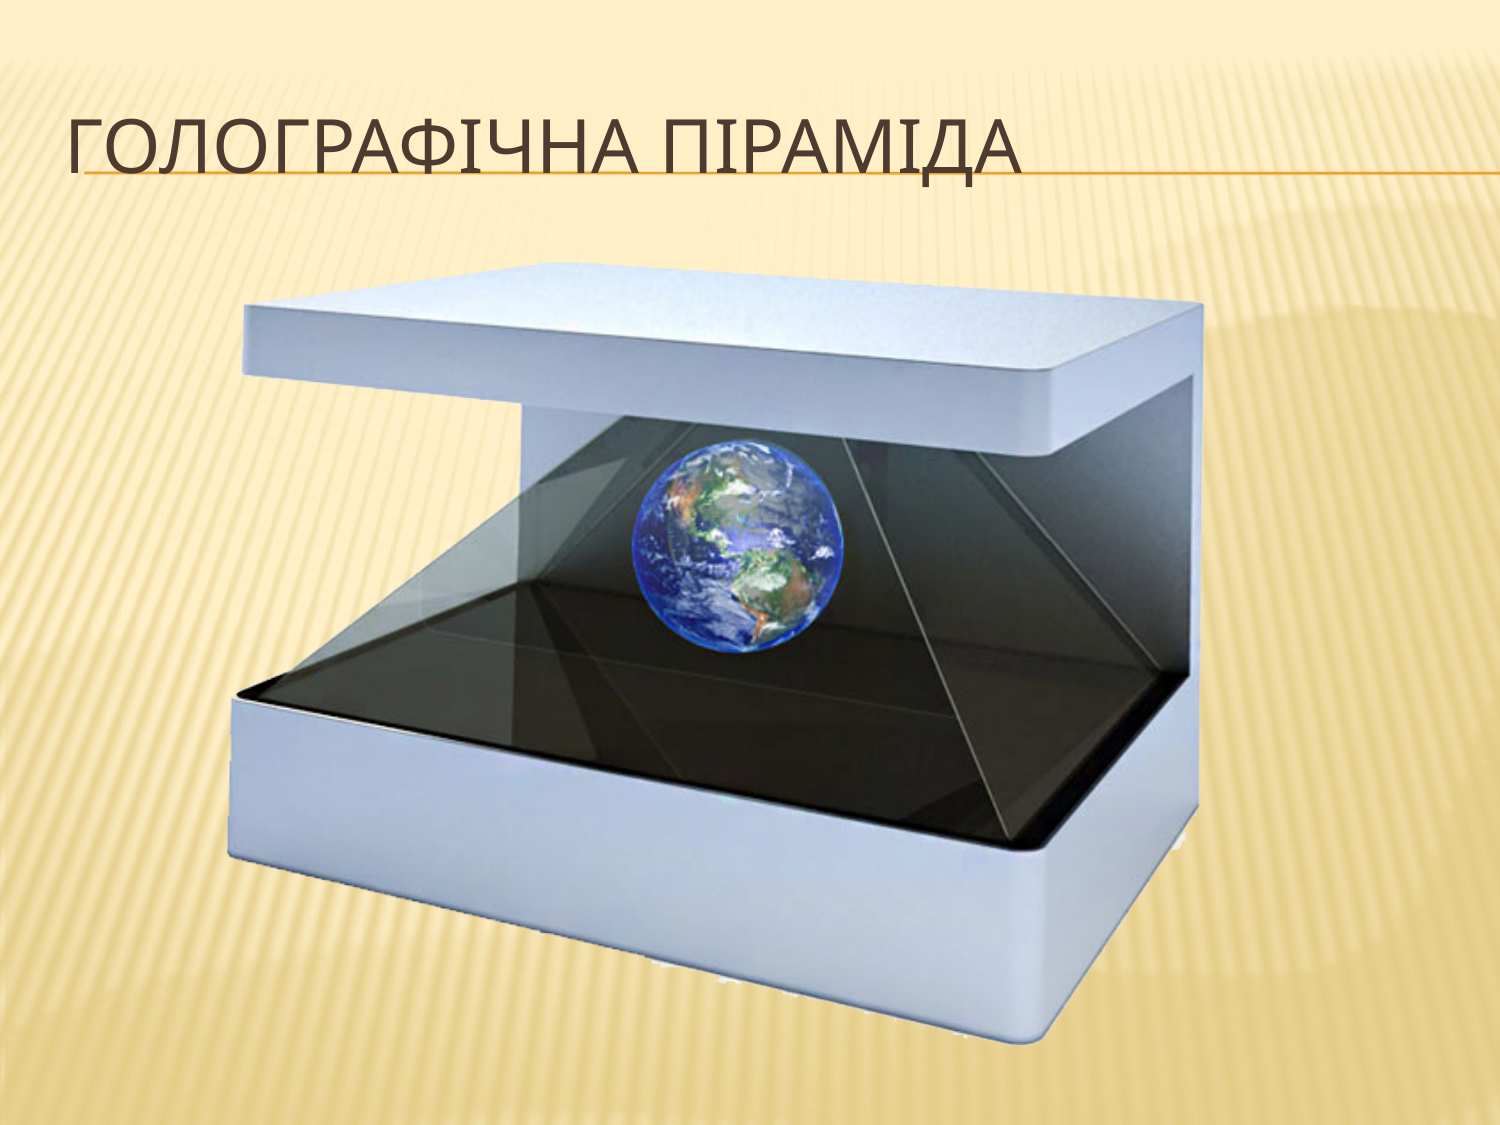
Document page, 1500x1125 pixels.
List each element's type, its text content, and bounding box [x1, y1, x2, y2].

picture [212, 237, 1226, 1060]
title Голографічна піраміда [50, 75, 1475, 213]
